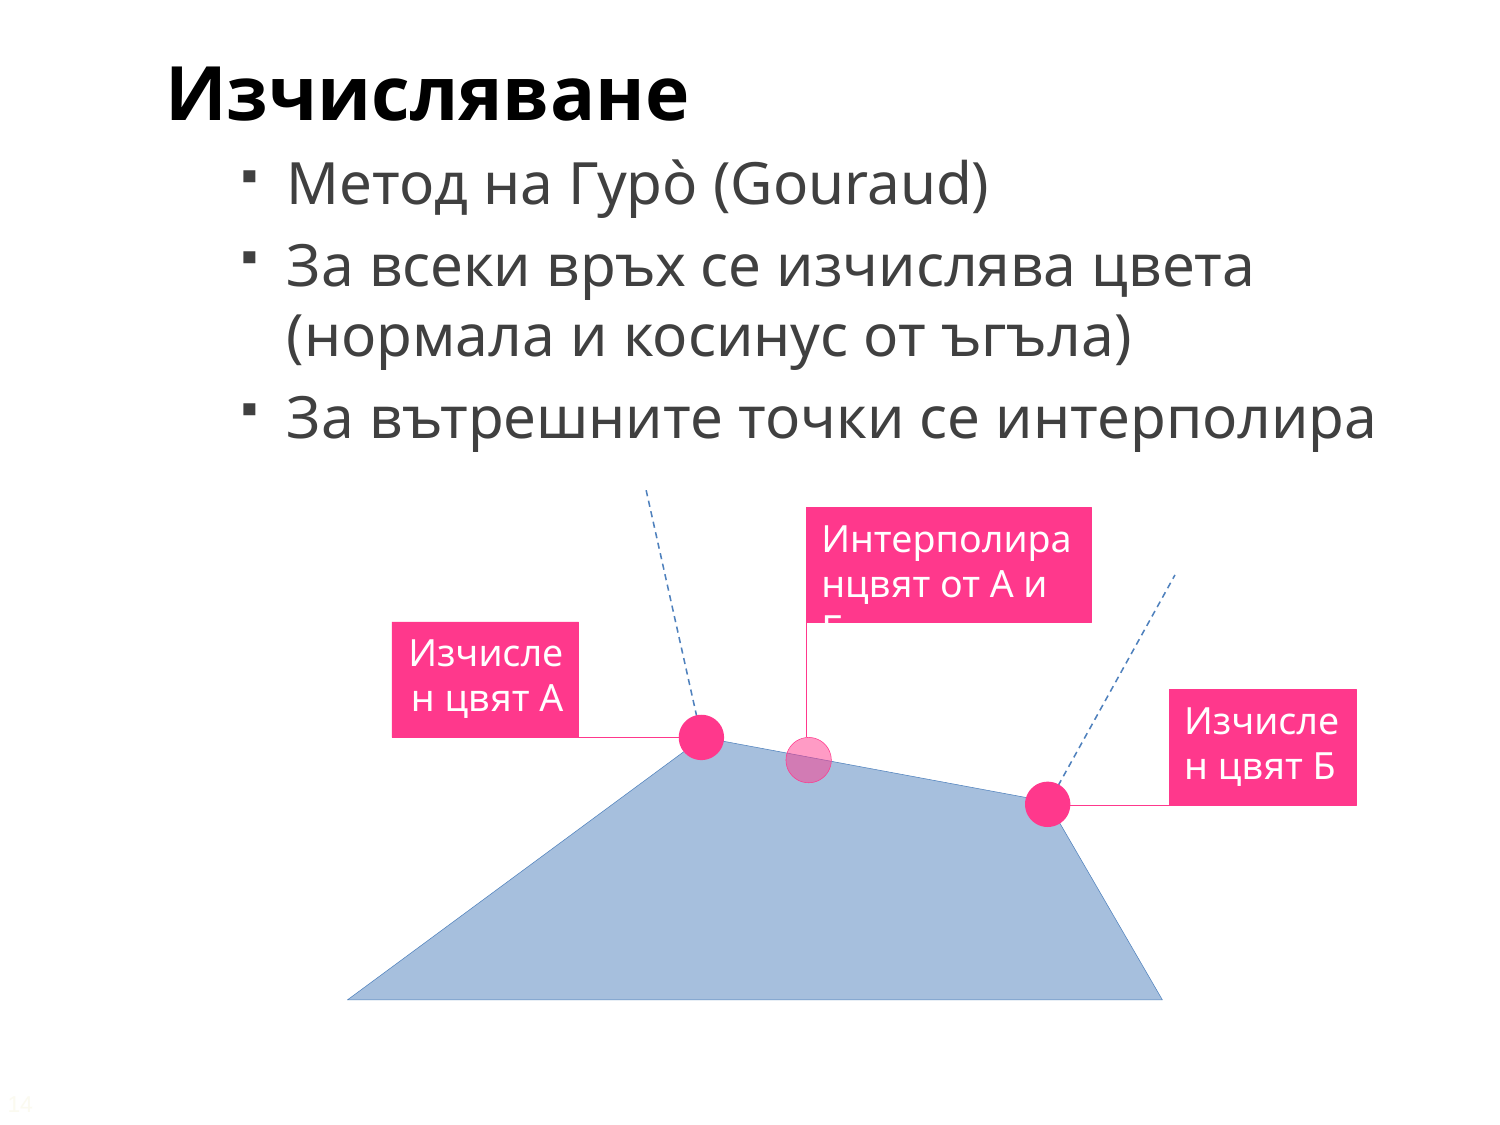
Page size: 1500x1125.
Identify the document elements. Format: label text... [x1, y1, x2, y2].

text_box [1060, 689, 1357, 806]
text_box [783, 736, 834, 785]
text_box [645, 487, 702, 738]
list Изчисляване Метод на Гурò (Gouraud) За всеки връх се изчислява цвета (нормала и косинус от ъгъла) За вътрешните точки се интерполира [150, 37, 1488, 1113]
text_box [679, 712, 727, 763]
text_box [391, 621, 688, 738]
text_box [1096, 574, 1176, 688]
text_box [1022, 780, 1071, 830]
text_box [806, 506, 1092, 738]
text_box [345, 739, 1165, 1003]
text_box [1047, 746, 1054, 805]
